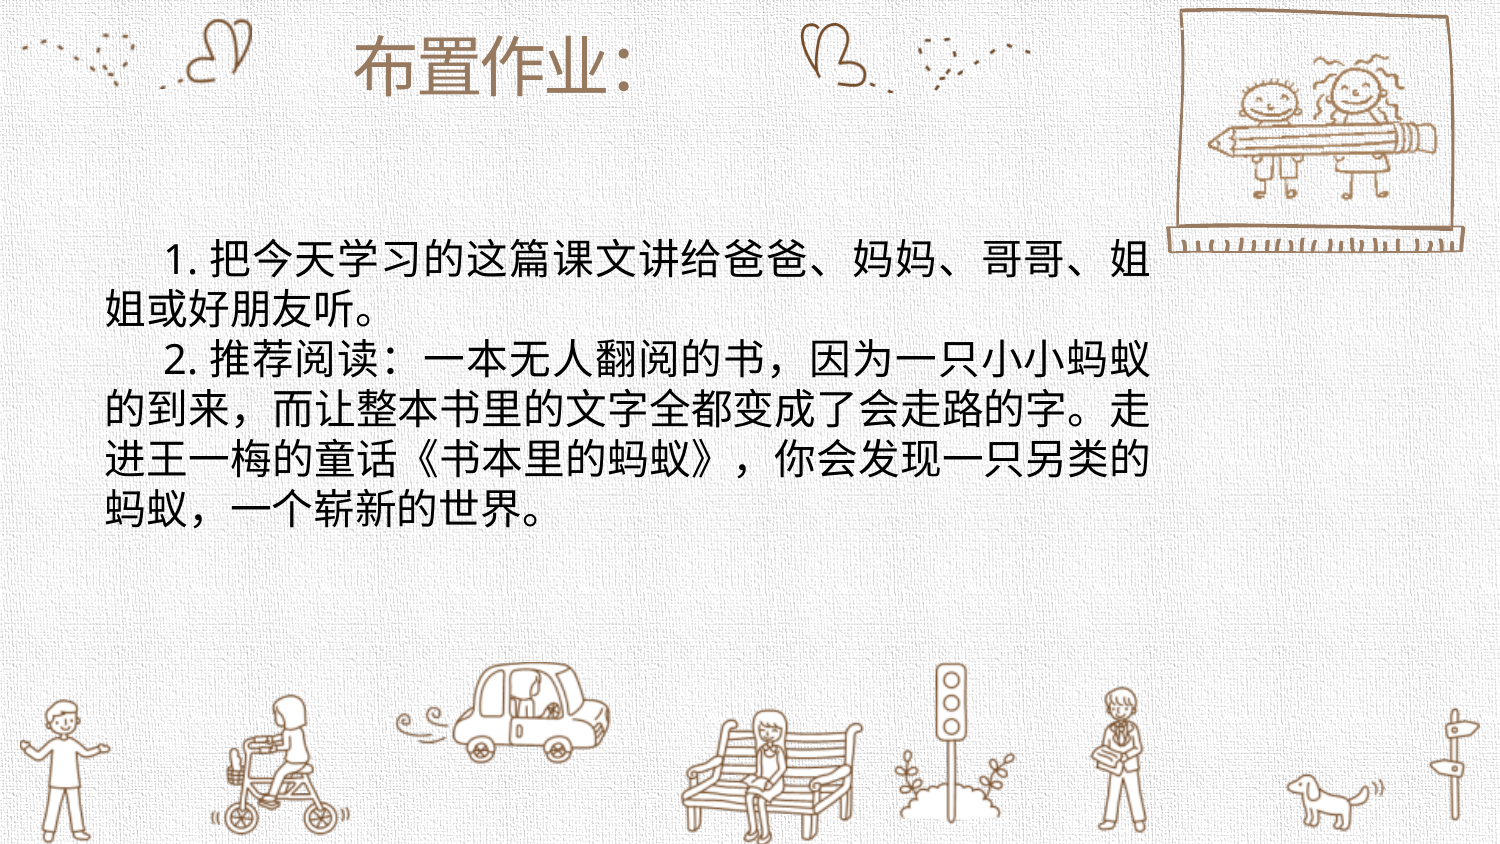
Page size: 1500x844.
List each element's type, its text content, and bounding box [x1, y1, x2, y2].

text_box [1166, 8, 1466, 254]
text_box 1.把今天学习的这篇课文讲给爸爸、妈妈、哥哥、姐姐或好朋友听。 2.推荐阅读：一本无人翻阅的书，因为一只小小蚂蚁的到来，而让整本书里的文字全都变成了会走路的字。走进王一梅的童话《书本里的蚂蚁》，你会发现一只另类的蚂蚁，一个崭新的世界。 [90, 225, 1167, 541]
text_box 布置作业： [242, 17, 784, 113]
picture [0, 0, 1500, 844]
